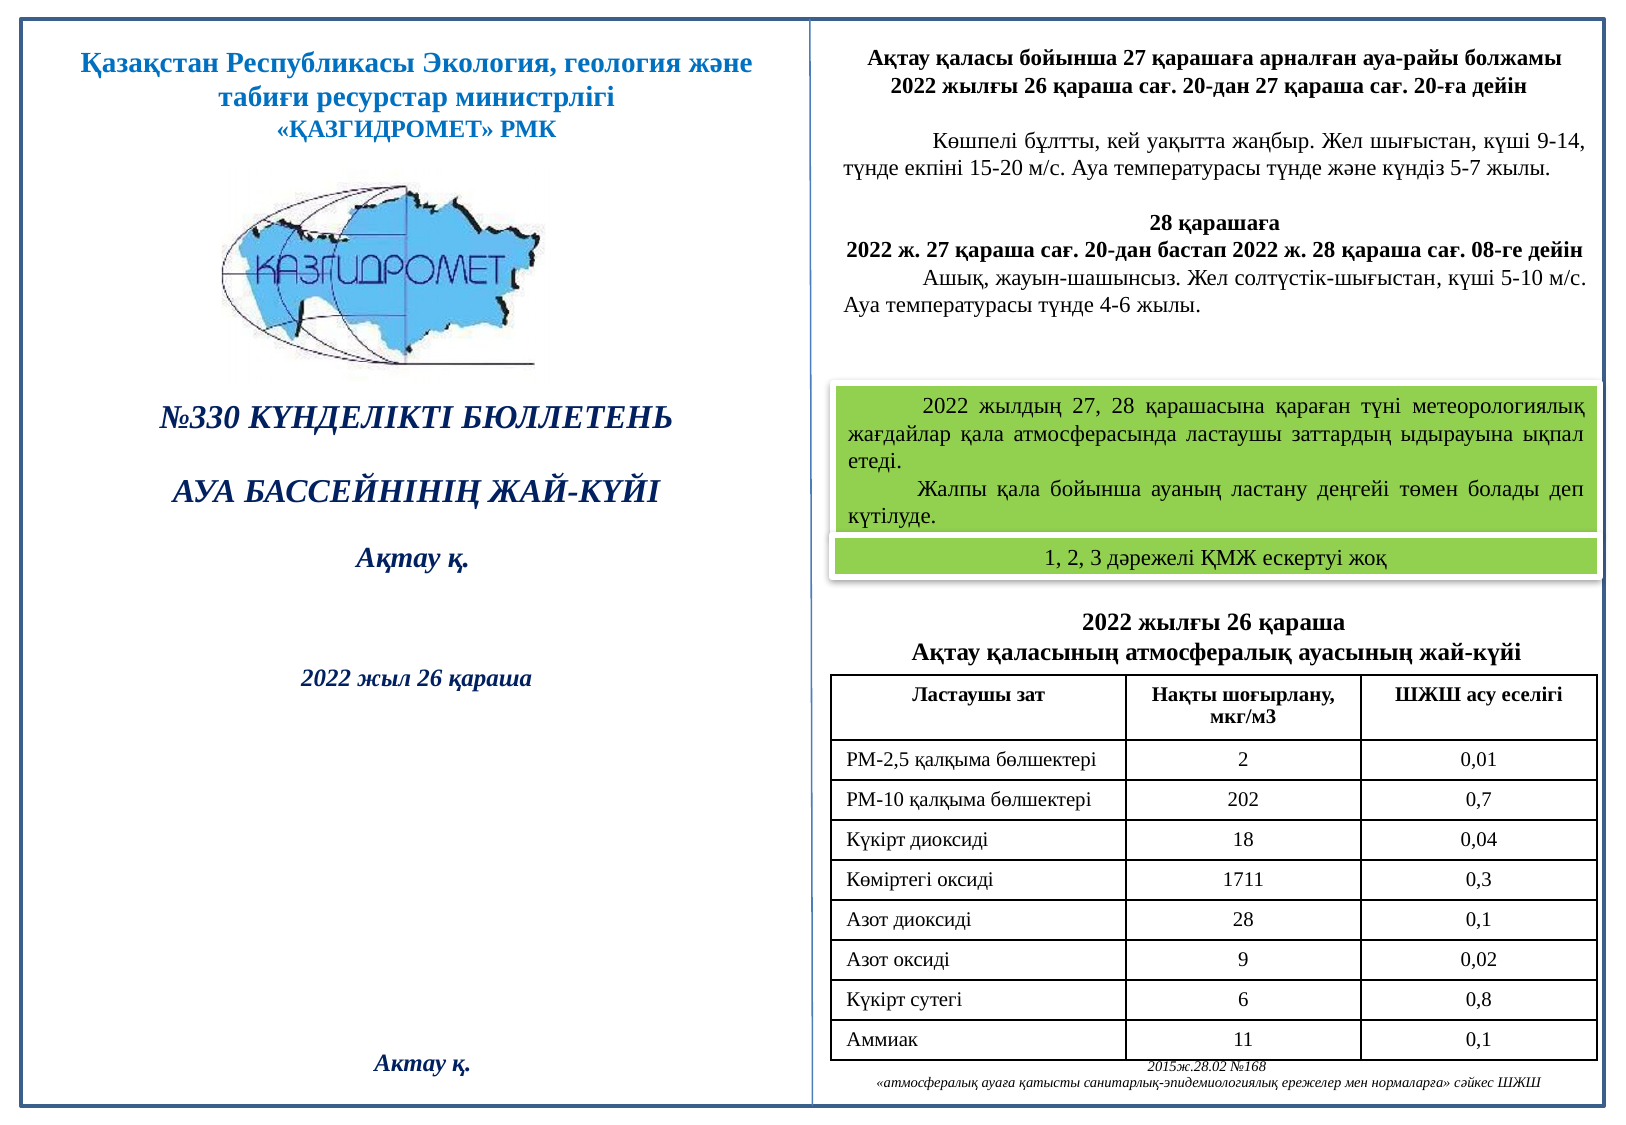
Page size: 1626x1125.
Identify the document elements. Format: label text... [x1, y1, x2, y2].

table_cell 11 [1127, 1021, 1360, 1059]
table_cell Көміртегі оксиді [832, 861, 1125, 899]
table_header Актау қ. [57, 1049, 789, 1106]
table_header №330 КҮНДЕЛІКТІ БЮЛЛЕТЕНЬ АУА БАССЕЙНІНІҢ ЖАЙ-КҮЙІ Ақтау қ. 2022 жыл 26 қараша [50, 399, 783, 716]
text_box Ақтау қаласы бойынша 27 қарашаға арналған ауа-райы болжамы 2022 жылғы 26 қараша сағ. 20-дан 27 қараша сағ. 20-ға дейін Көшпелі бұлтты, кей уақытта жаңбыр. Жел шығыстан, күші 9-14, түнде екпіні 15-20 м/с. Ауа температурасы түнде және күндіз 5-7 жылы. 28 қарашаға 2022 ж. 27 қараша сағ. 20-дан бастап 2022 ж. 28 қараша сағ. 08-ге дейін Ашық, жауын-шашынсыз. Жел солтүстік-шығыстан, күші 5-10 м/с. Ауа температурасы түнде 4-6 жылы. [828, 35, 1602, 325]
table_cell 28 [1127, 901, 1360, 939]
table_cell 202 [1127, 781, 1360, 819]
table_header 2015ж.28.02 №168 «атмосфералық ауаға қатысты санитарлық-эпидемиологиялық ережелер мен нормаларға» сәйкес ШЖШ [817, 1059, 1601, 1102]
table_cell Күкірт сутегі [832, 981, 1125, 1019]
text_box Қазақстан Республикасы Экология, геология және табиғи ресурстар министрлігі «ҚАЗГИДРОМЕТ» РМК [21, 35, 804, 150]
table_cell РМ-10 қалқыма бөлшектері [832, 781, 1125, 819]
table_cell 0,04 [1362, 821, 1596, 859]
table_cell 0,01 [1362, 741, 1596, 779]
table_cell 6 [1127, 981, 1360, 1019]
table_cell Азот диоксиді [832, 901, 1125, 939]
table_cell 9 [1127, 941, 1360, 979]
table_cell Азот оксиді [832, 941, 1125, 979]
picture [221, 167, 555, 384]
table_cell 18 [1127, 821, 1360, 859]
table_cell 0,1 [1362, 901, 1596, 939]
table_cell 1711 [1127, 861, 1360, 899]
table_cell Күкірт диоксиді [832, 821, 1125, 859]
text_box 1, 2, 3 дәрежелі ҚМЖ ескертуі жоқ [829, 532, 1603, 580]
table_cell 0,1 [1362, 1021, 1596, 1059]
table_cell 2 [1127, 741, 1360, 779]
text_box [19, 17, 1606, 1108]
table_header Нақты шоғырлану, мкг/м3 [1127, 676, 1360, 739]
table_cell 0,3 [1362, 861, 1596, 899]
table_cell 0,02 [1362, 941, 1596, 979]
text_box 2022 жылдың 27, 28 қарашасына қараған түні метеорологиялық жағдайлар қала атмосферасында ластаушы заттардың ыдырауына ықпал етеді. Жалпы қала бойынша ауаның ластану деңгейі төмен болады деп күтілуде. [830, 380, 1603, 532]
table_cell 0,8 [1362, 981, 1596, 1019]
text_box 2022 жылғы 26 қараша Ақтау қаласының атмосфералық ауасының жай-күйі [818, 598, 1610, 674]
table_cell РМ-2,5 қалқыма бөлшектері [832, 741, 1125, 779]
table_cell [816, 1102, 1601, 1123]
table_header Ластаушы зат [832, 676, 1125, 739]
table_cell 0,7 [1362, 781, 1596, 819]
table_cell Аммиак [832, 1021, 1125, 1059]
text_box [809, 18, 813, 1106]
table_header ШЖШ асу еселігі [1362, 676, 1596, 739]
